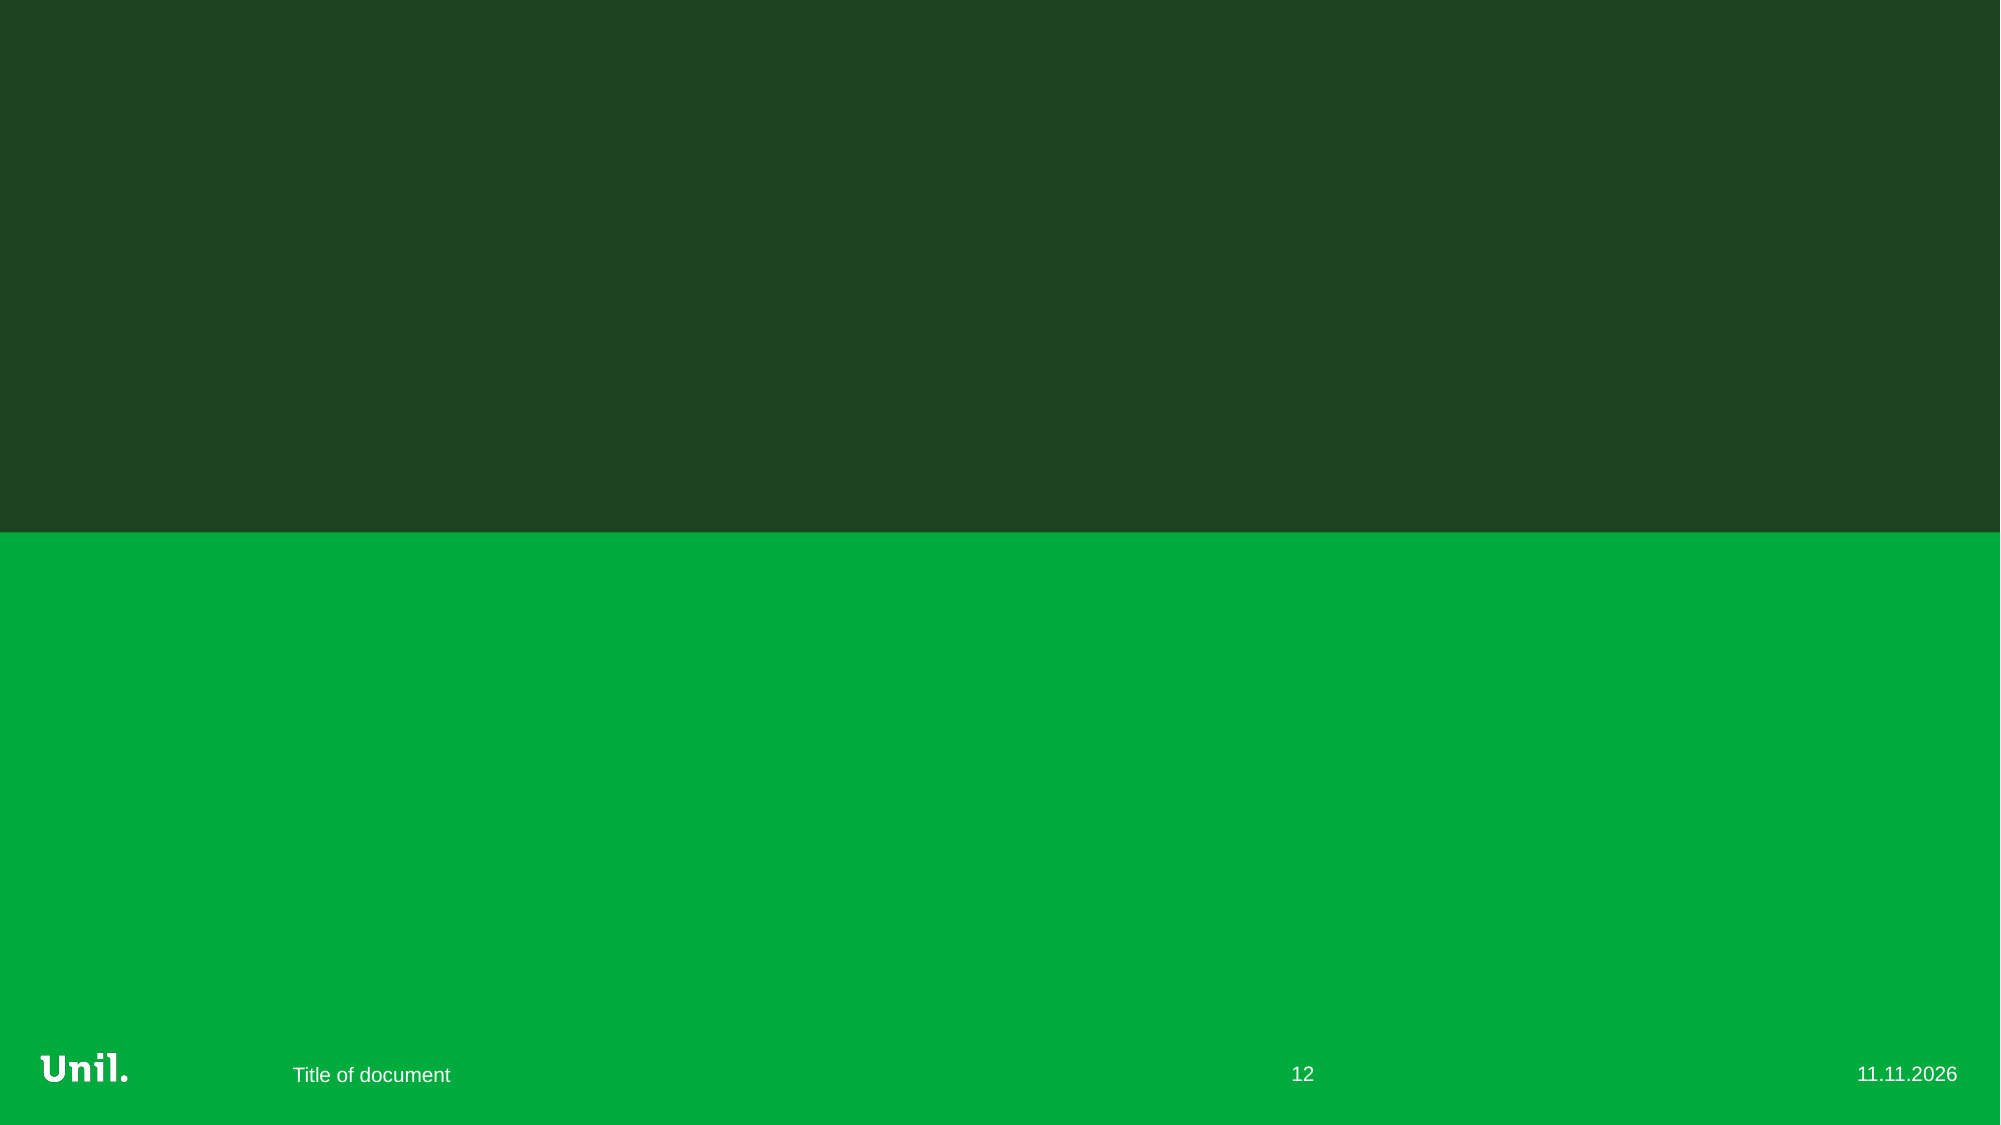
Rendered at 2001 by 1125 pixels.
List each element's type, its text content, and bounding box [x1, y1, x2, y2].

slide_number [1789, 1026, 1958, 1086]
picture [27, 1042, 141, 1095]
footer Title of document [292, 1011, 1048, 1087]
slide_number 12 [1250, 1037, 1355, 1086]
